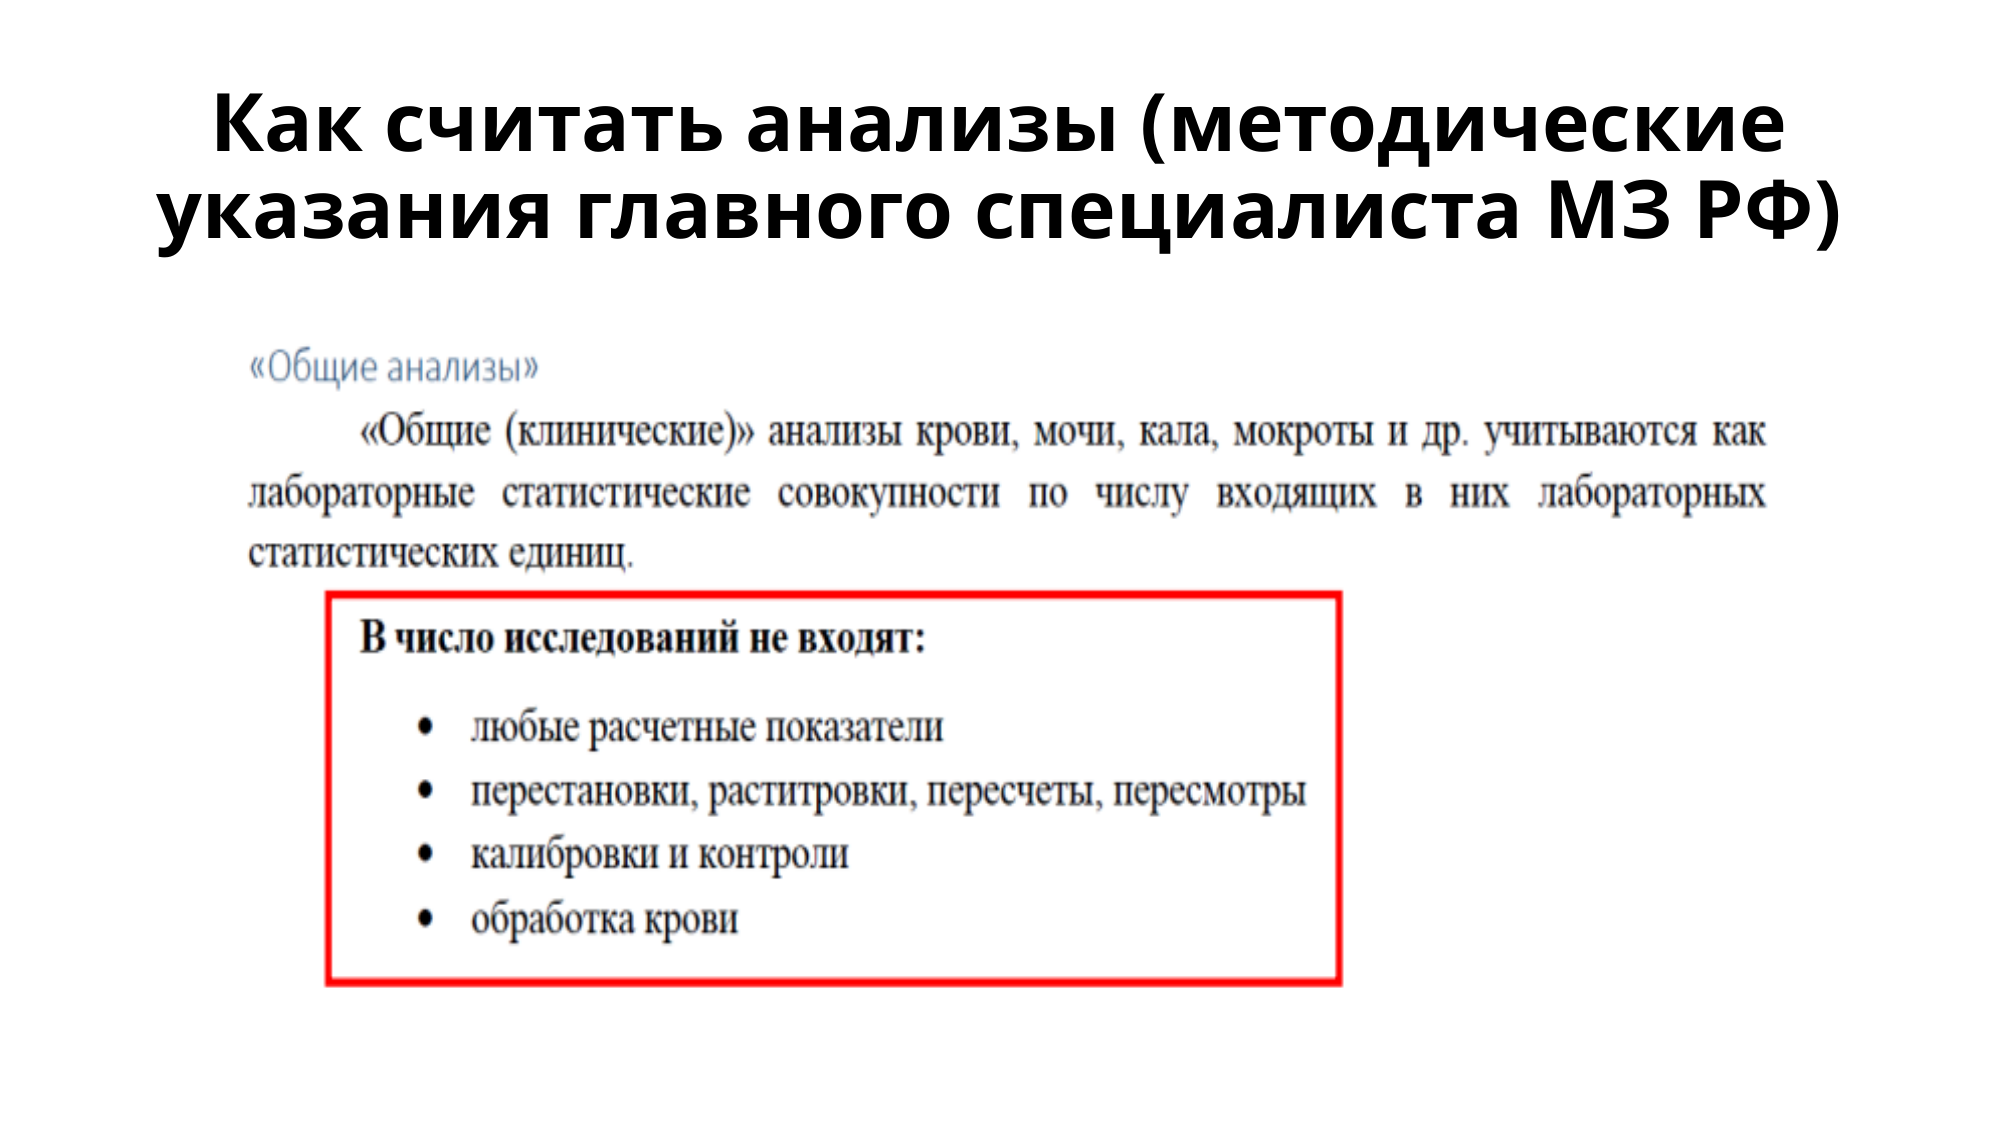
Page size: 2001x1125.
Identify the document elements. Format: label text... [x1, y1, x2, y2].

title Как считать анализы (методические указания главного специалиста МЗ РФ) [137, 59, 1863, 278]
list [240, 340, 1782, 1032]
